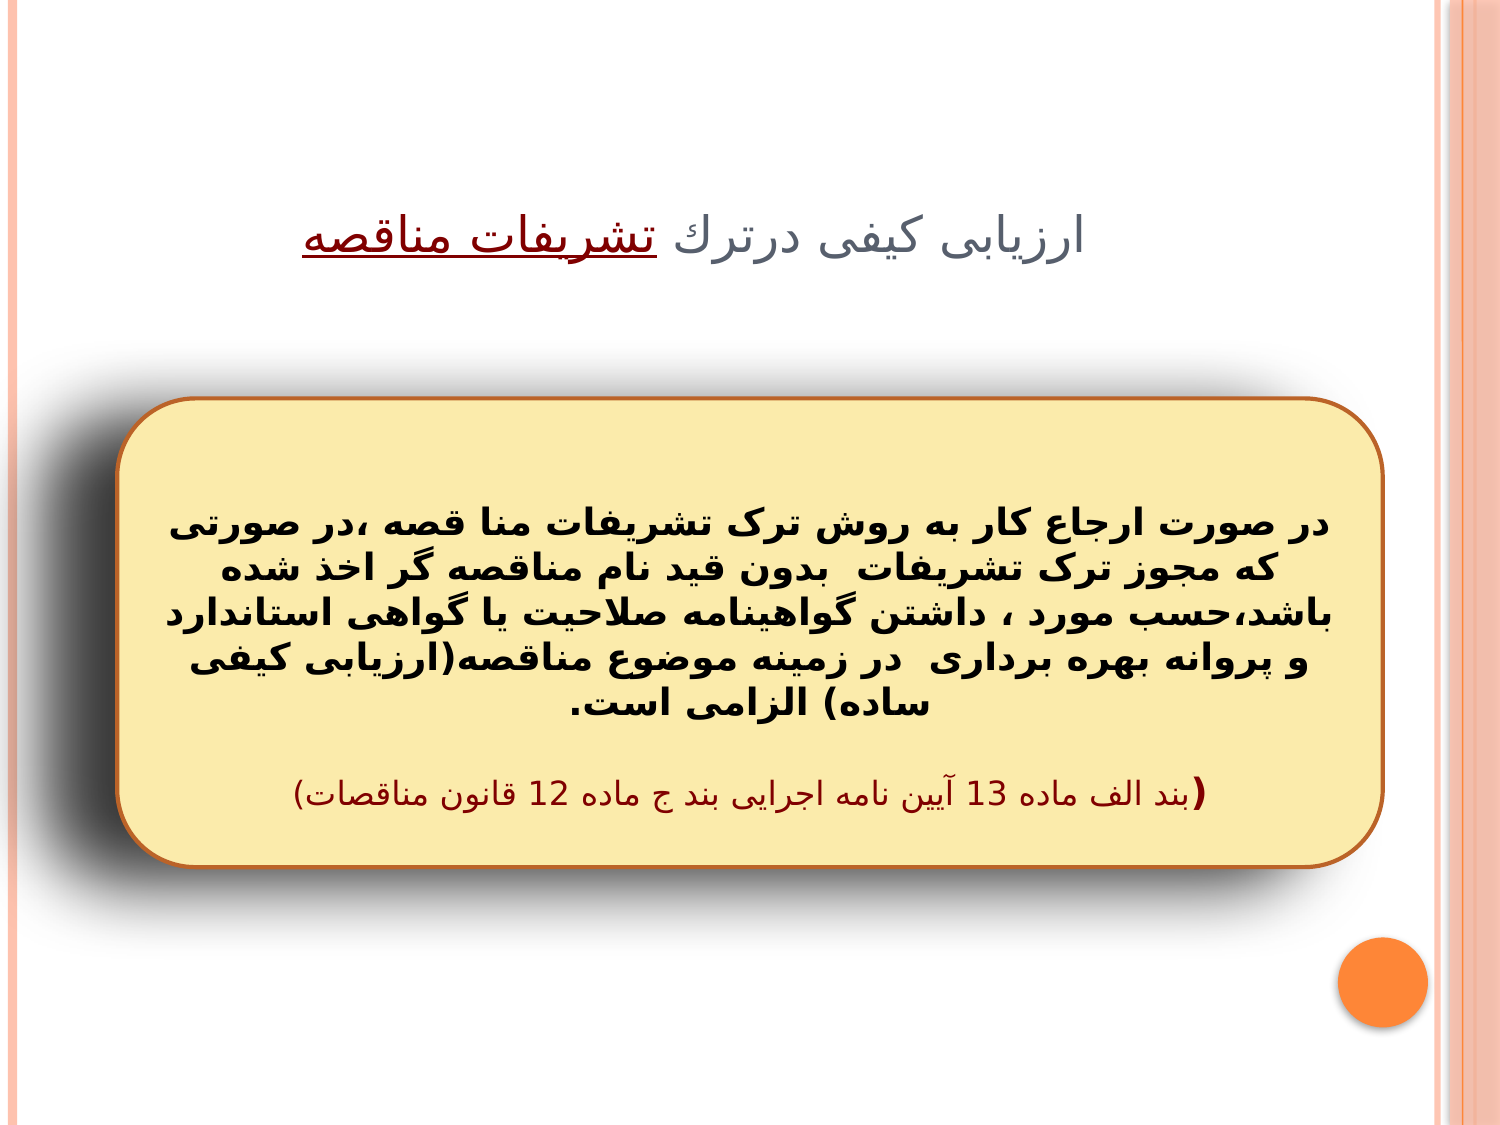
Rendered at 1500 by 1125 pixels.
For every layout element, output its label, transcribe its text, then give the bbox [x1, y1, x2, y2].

title ارزیابی کیفی درترك تشريفات مناقصه [82, 82, 1307, 270]
text_box در صورت ارجاع کار به روش ترک تشریفات منا قصه ،در صورتی که مجوز ترک تشریفات بدون قید نام مناقصه گر اخذ شده باشد،حسب مورد ، داشتن گواهینامه صلاحیت یا گواهی استاندارد و پروانه بهره برداری در زمینه موضوع مناقصه(ارزیابی کیفی ساده) الزامی است. (بند الف ماده 13 آیین نامه اجرایی بند ج ماده 12 قانون مناقصات) [115, 396, 1385, 870]
